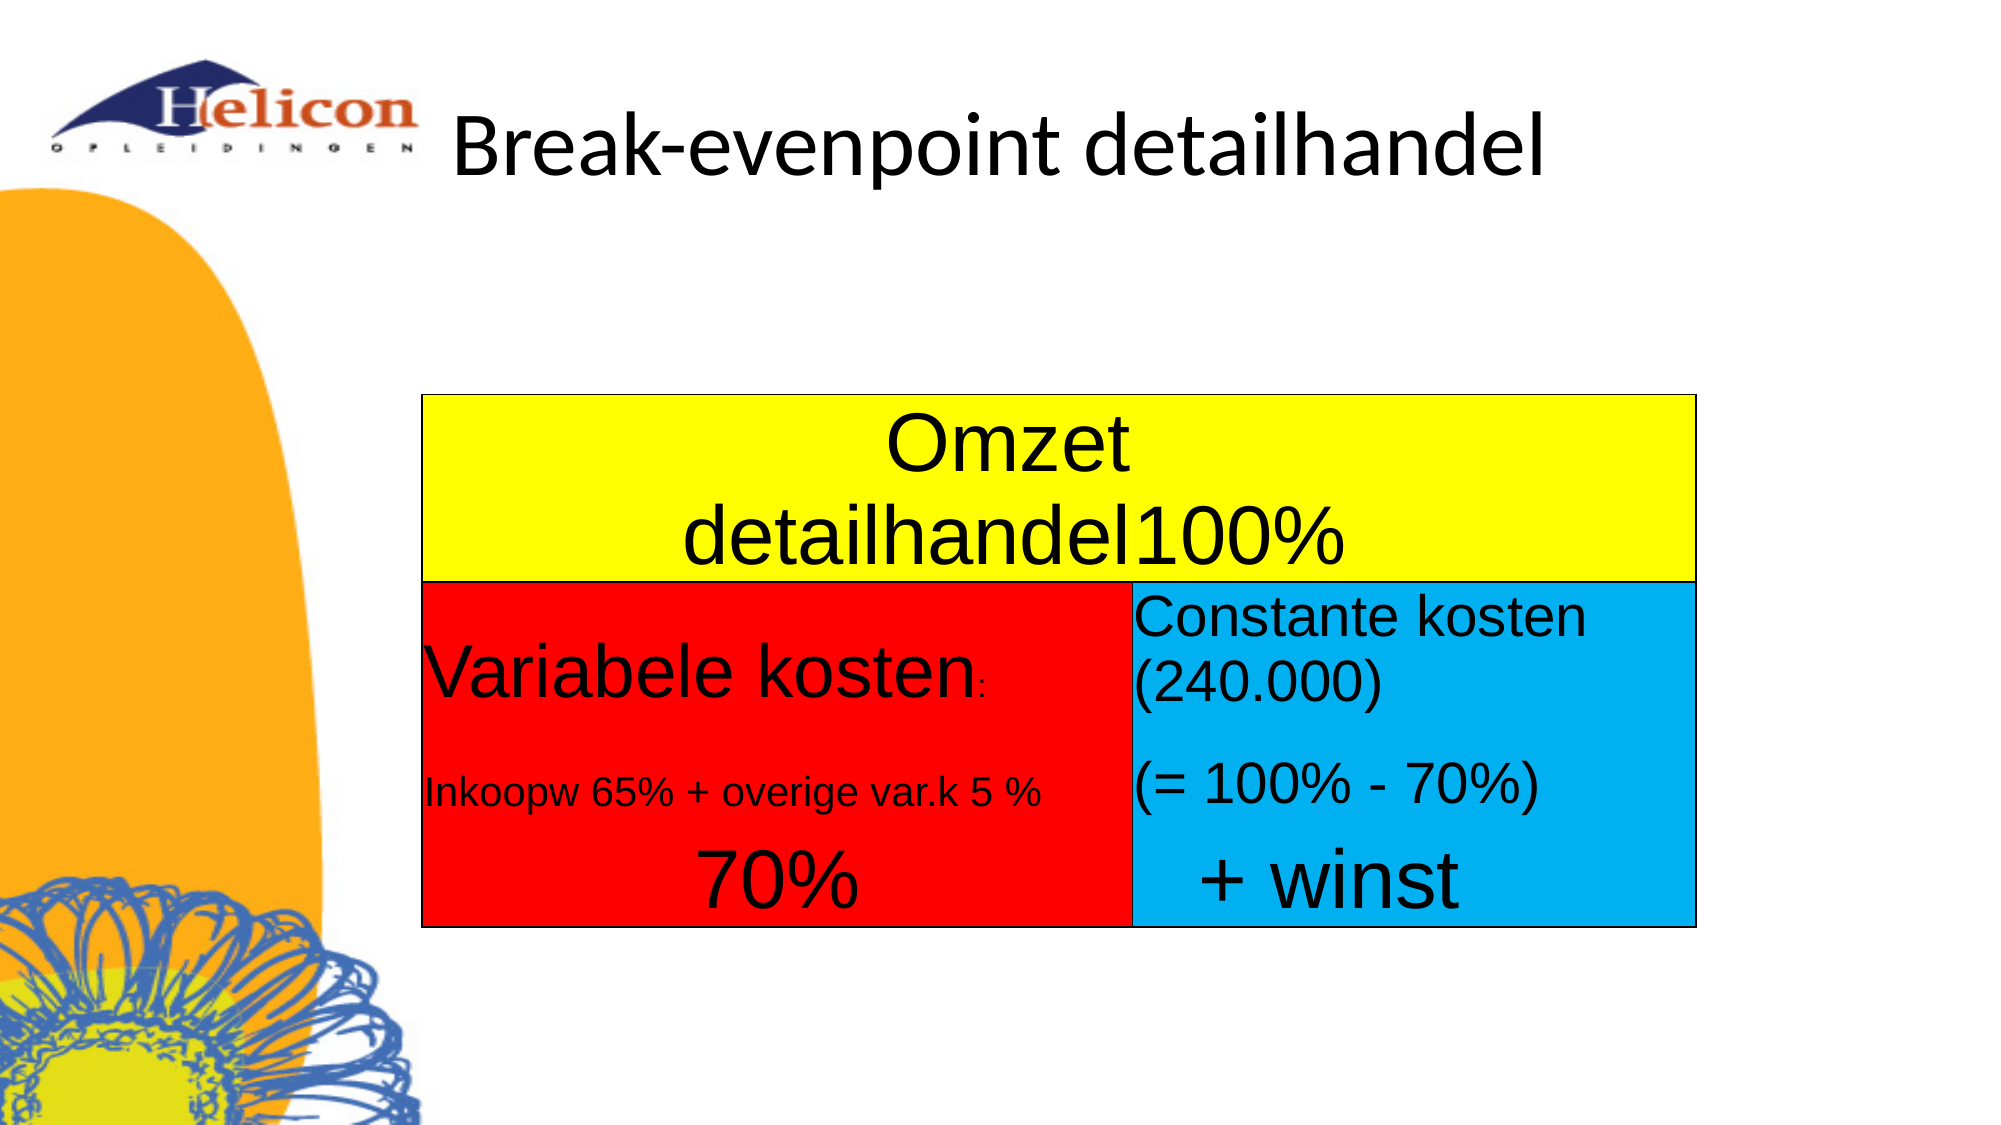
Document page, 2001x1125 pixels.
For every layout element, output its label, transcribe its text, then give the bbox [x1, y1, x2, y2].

table_cell + winst [1133, 816, 1695, 926]
table_cell (= 100% - 70%) [1133, 714, 1695, 816]
table_cell Variabele kosten: [423, 583, 1132, 714]
table_header 100% [1133, 395, 1695, 581]
picture [0, 0, 2001, 1125]
table_cell 70% [423, 816, 1132, 926]
title Break-evenpoint detailhandel [99, 45, 1900, 233]
table_cell Inkoopw 65% + overige var.k 5 % [423, 714, 1132, 816]
table_cell Constante kosten (240.000) [1133, 583, 1695, 714]
table_header Omzet detailhandel [423, 395, 1133, 581]
